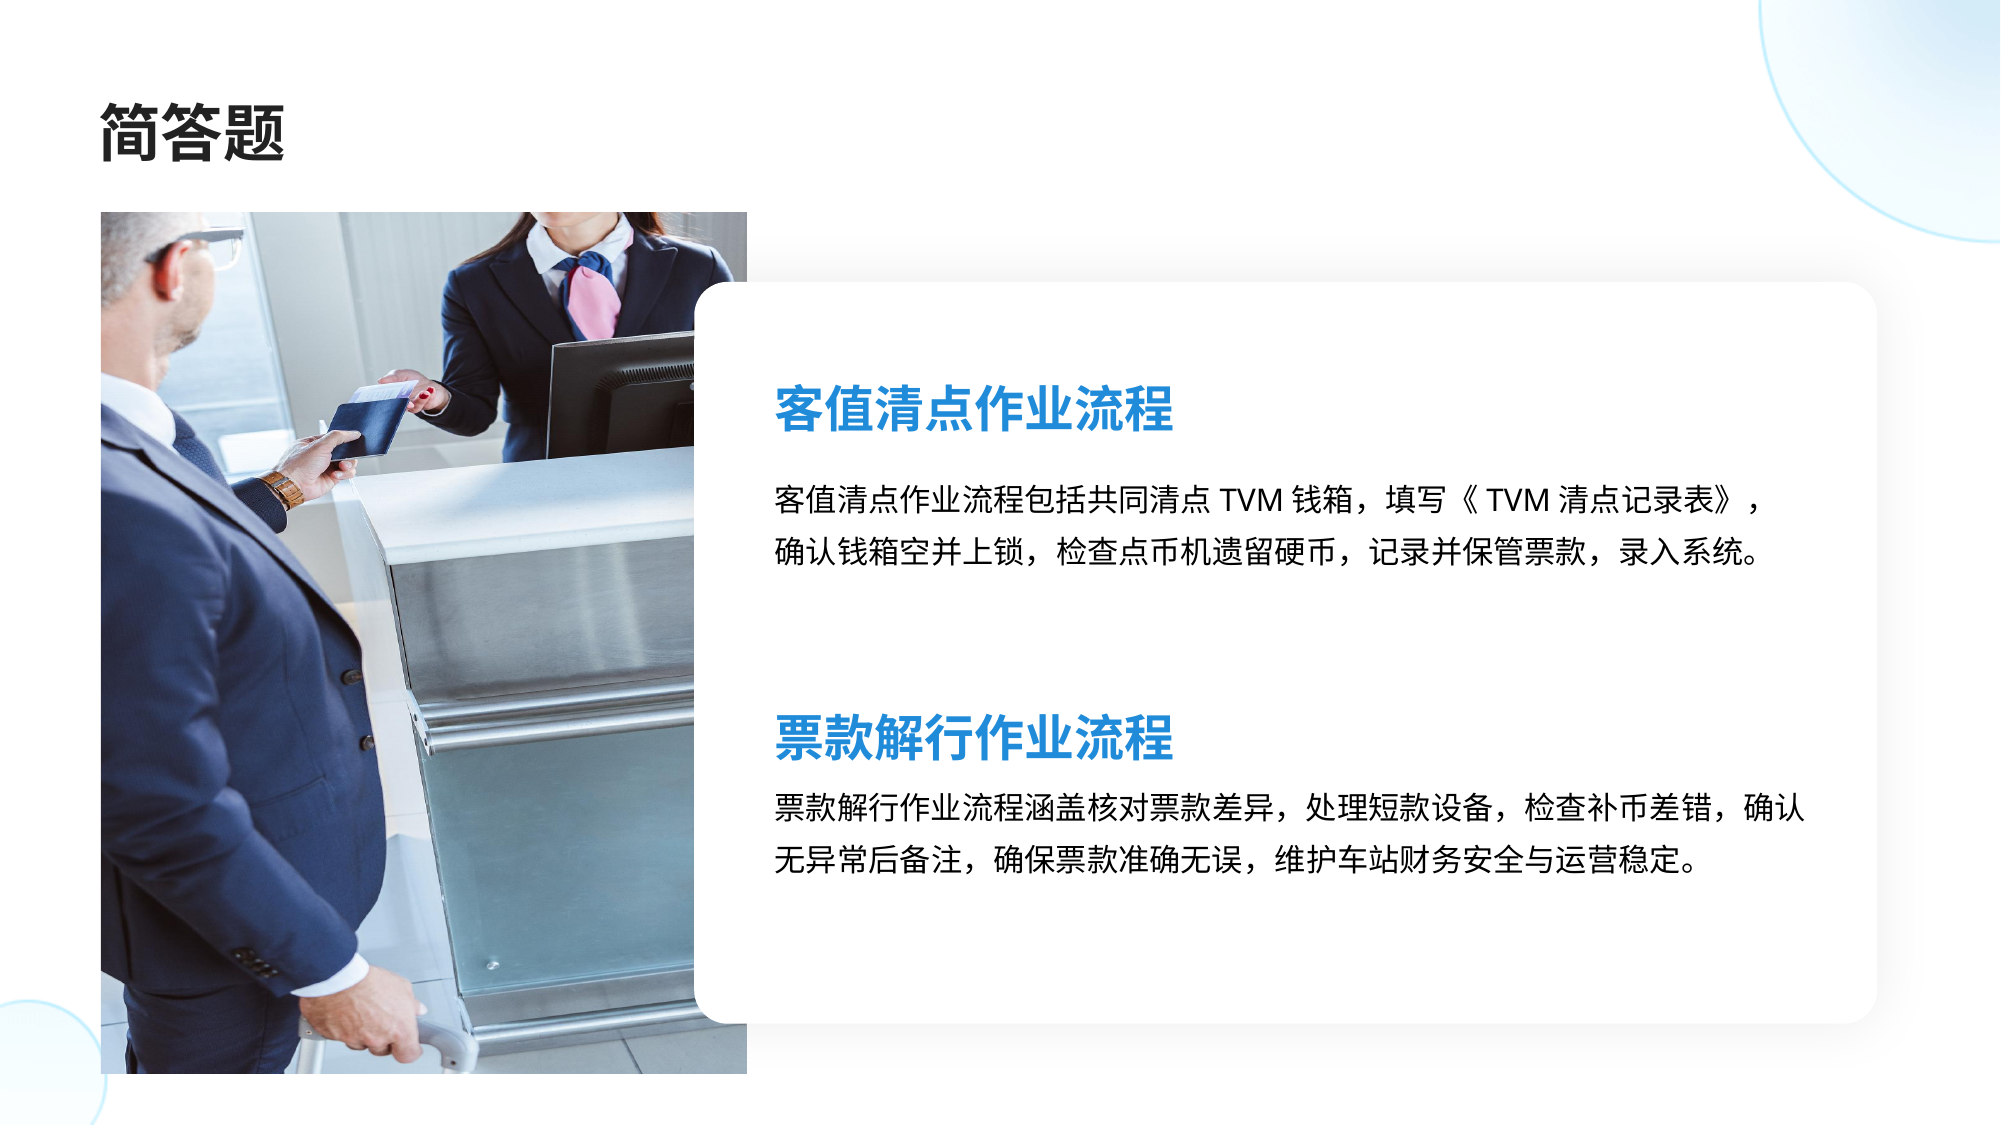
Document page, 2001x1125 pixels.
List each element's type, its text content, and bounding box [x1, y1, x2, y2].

text_box 客值清点作业流程 [754, 351, 1817, 458]
text_box 票款解行作业流程 [754, 681, 1817, 788]
text_box 简答题 [78, 43, 1922, 189]
text_box [752, 281, 1878, 1024]
text_box 客值清点作业流程包括共同清点TVM钱箱，填写《TVM清点记录表》，确认钱箱空并上锁，检查点币机遗留硬币，记录并保管票款，录入系统。 [754, 458, 1817, 651]
text_box 票款解行作业流程涵盖核对票款差异，处理短款设备，检查补币差错，确认无异常后备注，确保票款准确无误，维护车站财务安全与运营稳定。 [754, 788, 1817, 962]
picture [0, 0, 2001, 1125]
